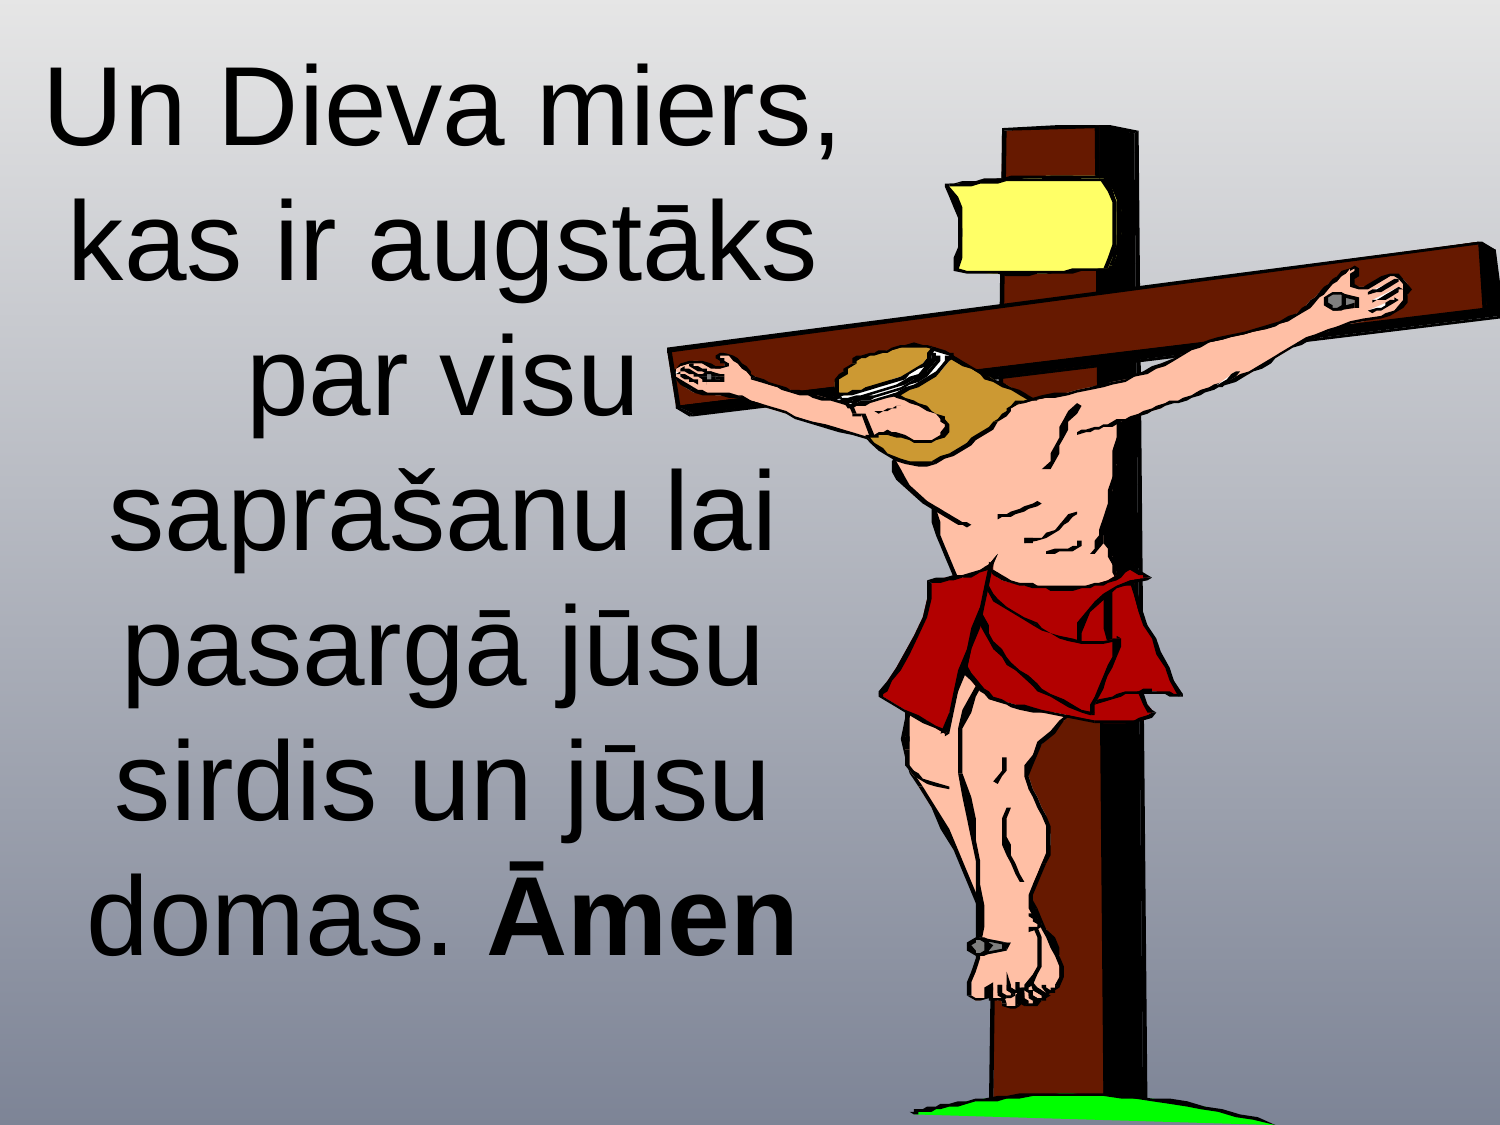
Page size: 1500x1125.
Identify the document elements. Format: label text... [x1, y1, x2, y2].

title Un Dieva miers, kas ir augstāks par visu saprašanu lai pasargā jūsu sirdis un jūsu domas. Āmen [17, 479, 657, 668]
picture [662, 125, 1500, 1125]
